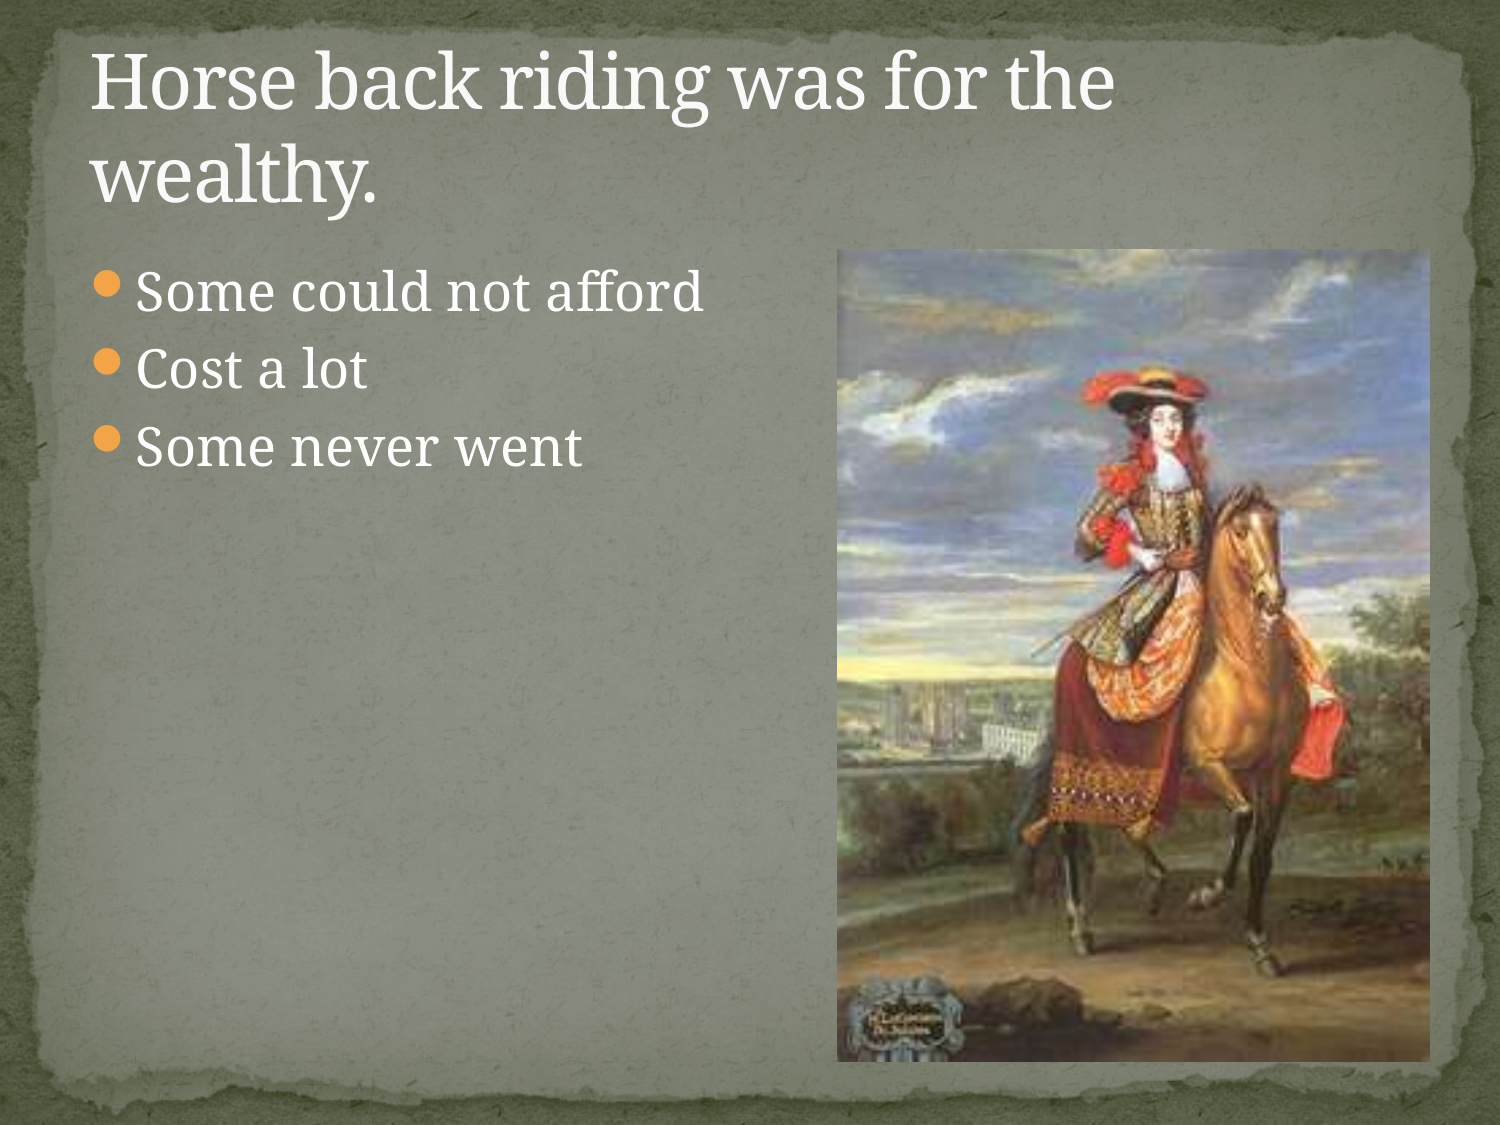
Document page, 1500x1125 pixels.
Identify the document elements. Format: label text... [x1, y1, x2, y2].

picture [837, 249, 1430, 1062]
title Horse back riding was for the wealthy. [74, 24, 1425, 225]
list Some could not afford Cost a lot Some never went [75, 249, 829, 1000]
